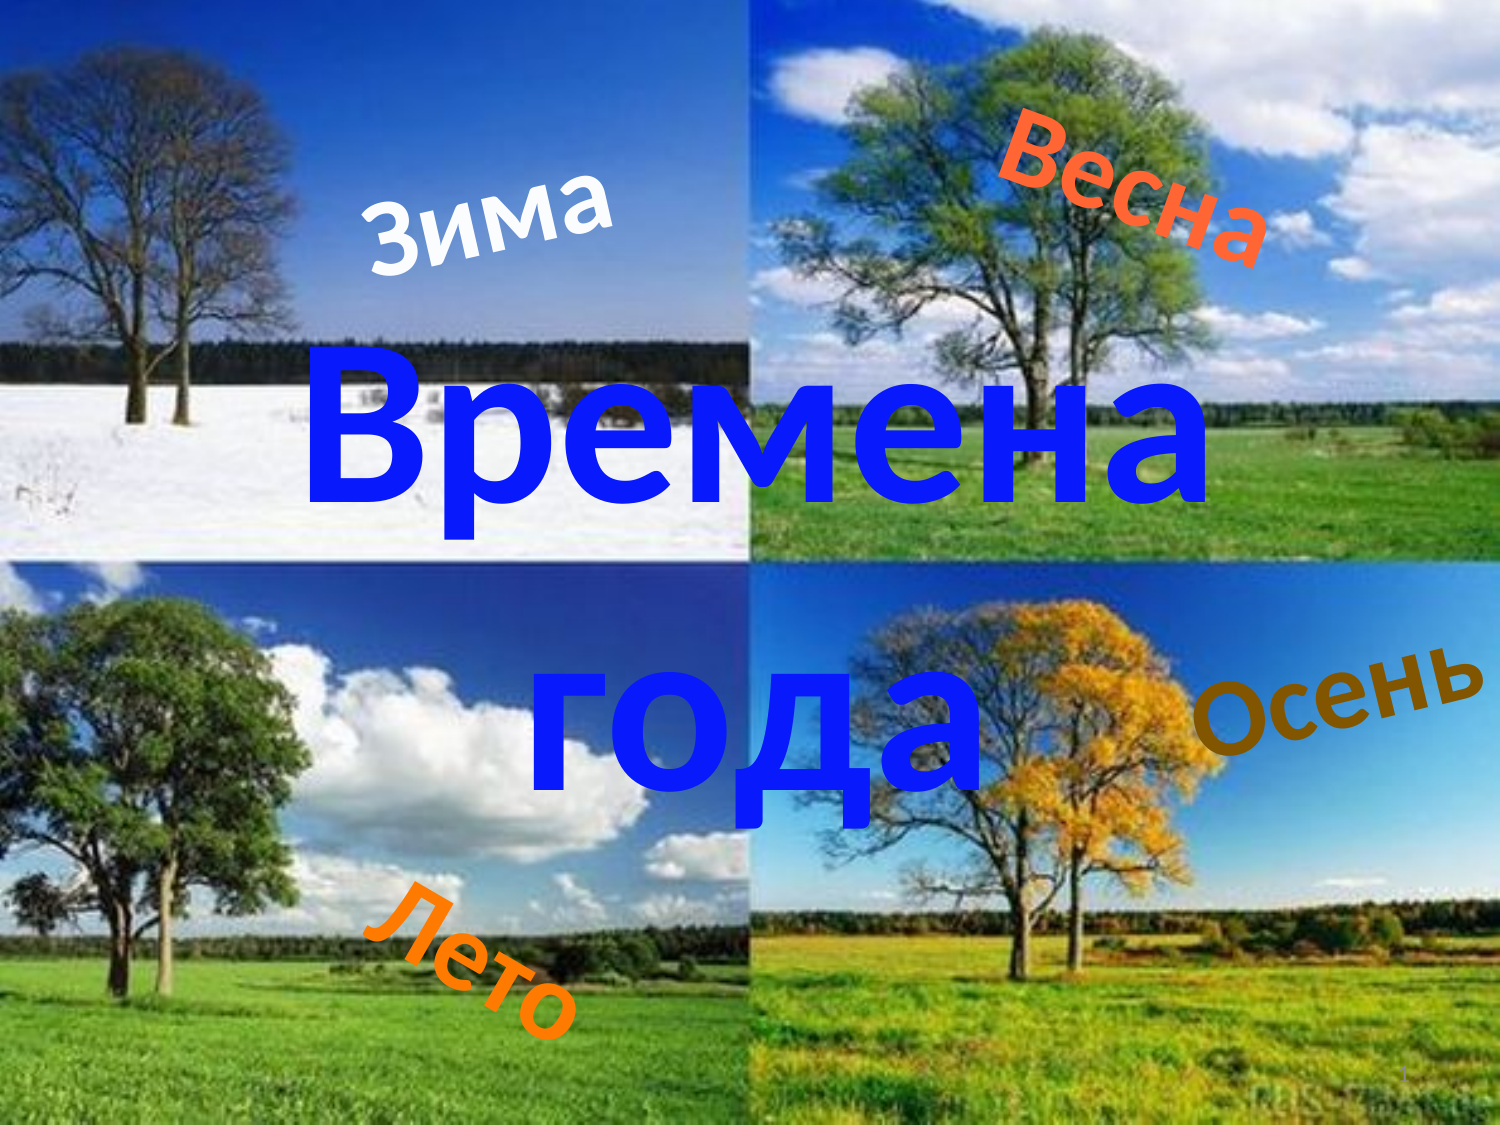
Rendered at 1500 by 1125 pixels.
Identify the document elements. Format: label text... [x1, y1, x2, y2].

text_box Зима [234, 81, 737, 336]
title Времена года [81, 456, 1433, 645]
slide_number 1 [1074, 1042, 1425, 1103]
text_box Лето [332, 822, 635, 1085]
picture [0, 0, 1500, 1125]
text_box Весна [967, 56, 1314, 305]
text_box Осень [1158, 572, 1500, 796]
